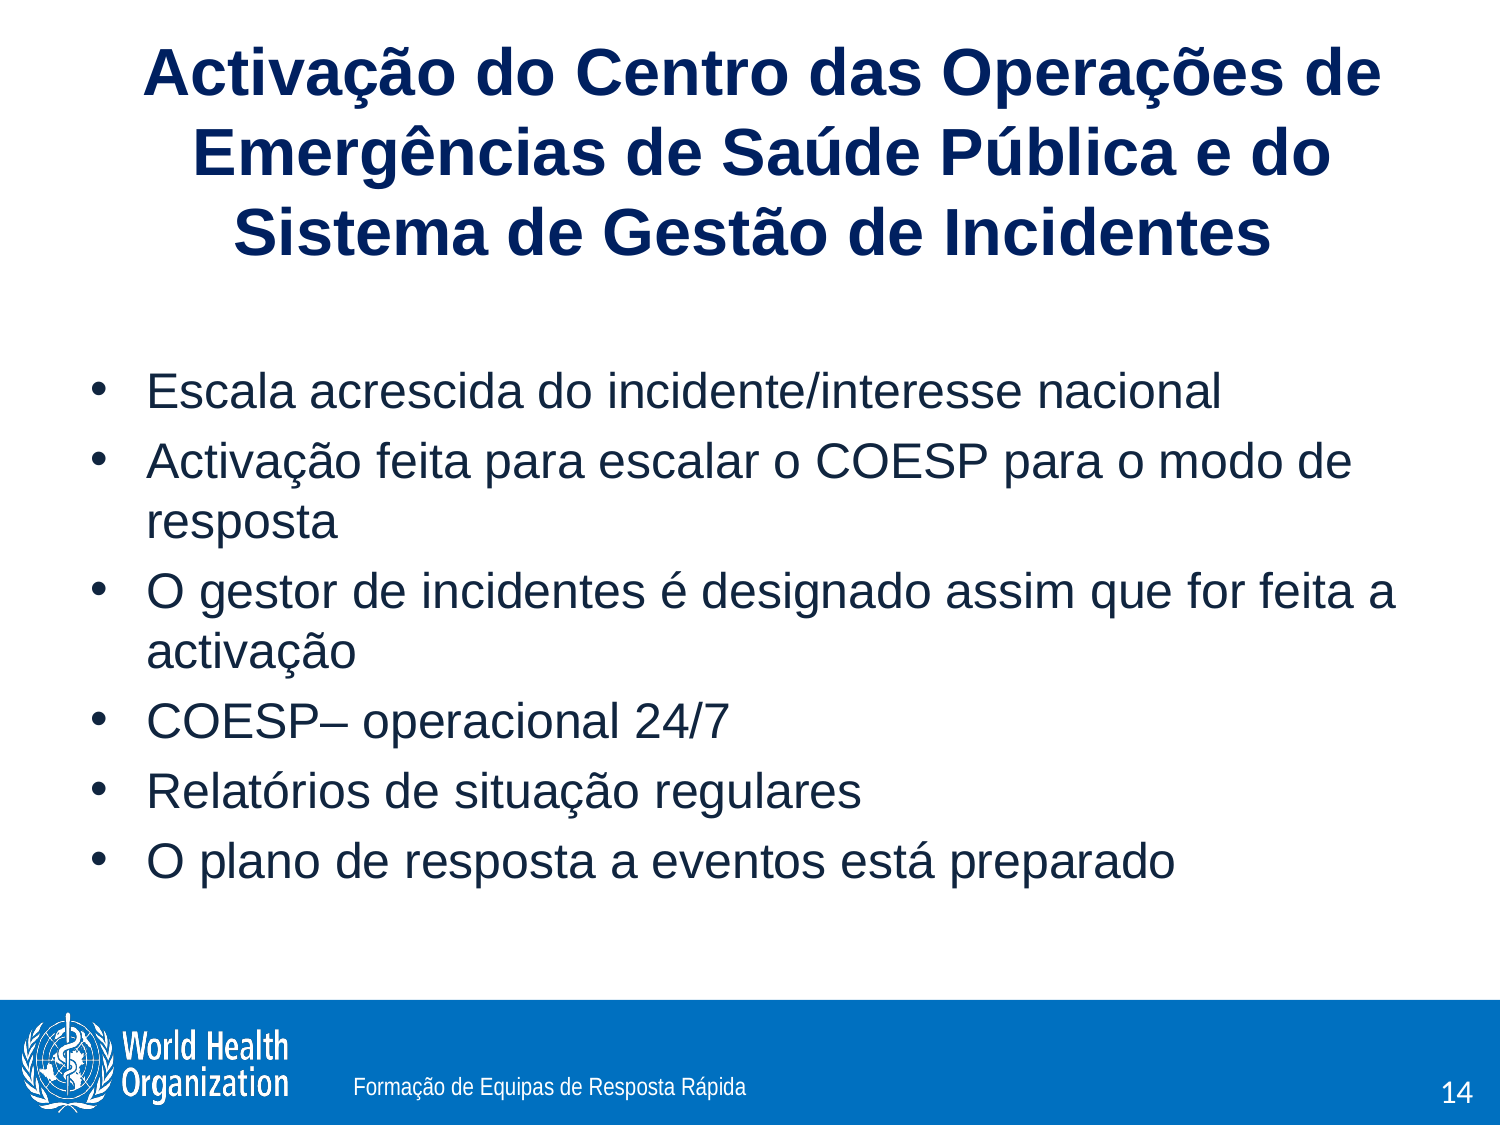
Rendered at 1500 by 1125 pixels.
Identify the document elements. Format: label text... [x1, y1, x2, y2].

title Activação do Centro das Operações de Emergências de Saúde Pública e do Sistema de Gestão de Incidentes [64, 19, 1461, 279]
list Escala acrescida do incidente/interesse nacional Activação feita para escalar o COESP para o modo de resposta O gestor de incidentes é designado assim que for feita a activação COESP– operacional 24/7 Relatórios de situação regulares O plano de resposta a eventos está preparado [75, 290, 1425, 953]
picture [21, 1012, 288, 1113]
